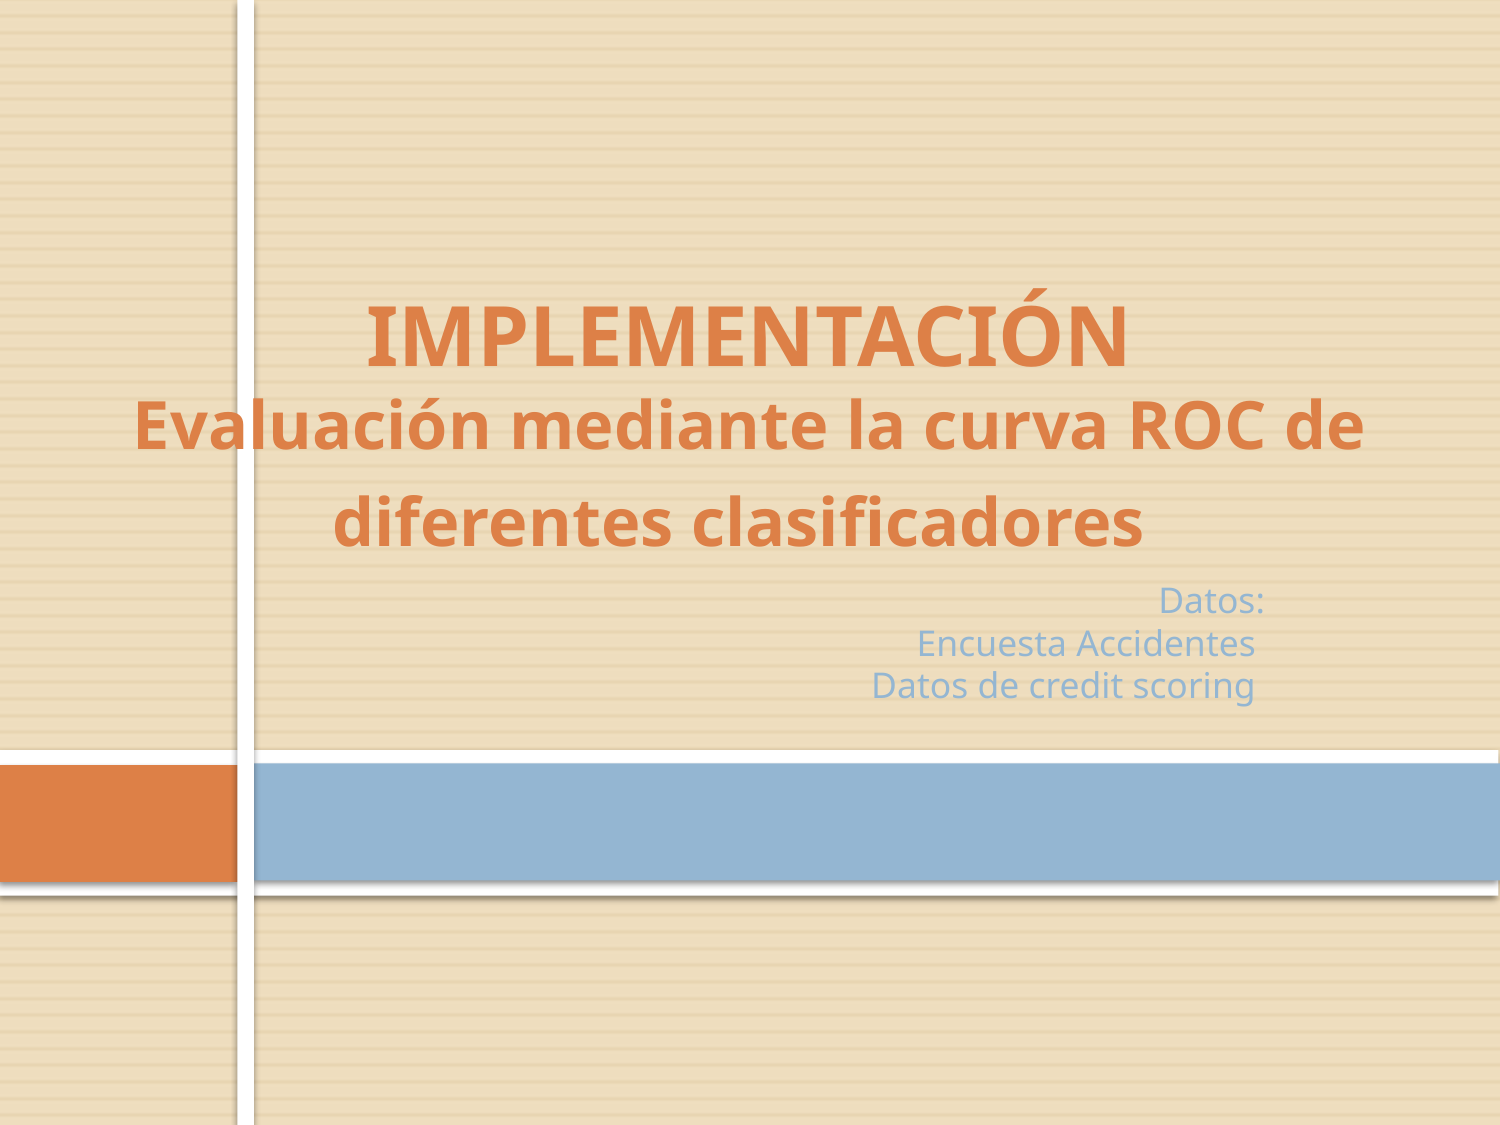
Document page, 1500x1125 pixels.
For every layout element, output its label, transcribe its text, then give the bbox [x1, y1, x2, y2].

subtitle Datos: Encuesta Accidentes Datos de credit scoring [229, 585, 1281, 874]
title IMPLEMENTACIÓN Evaluación mediante la curva ROC de diferentes clasificadores [111, 302, 1388, 544]
